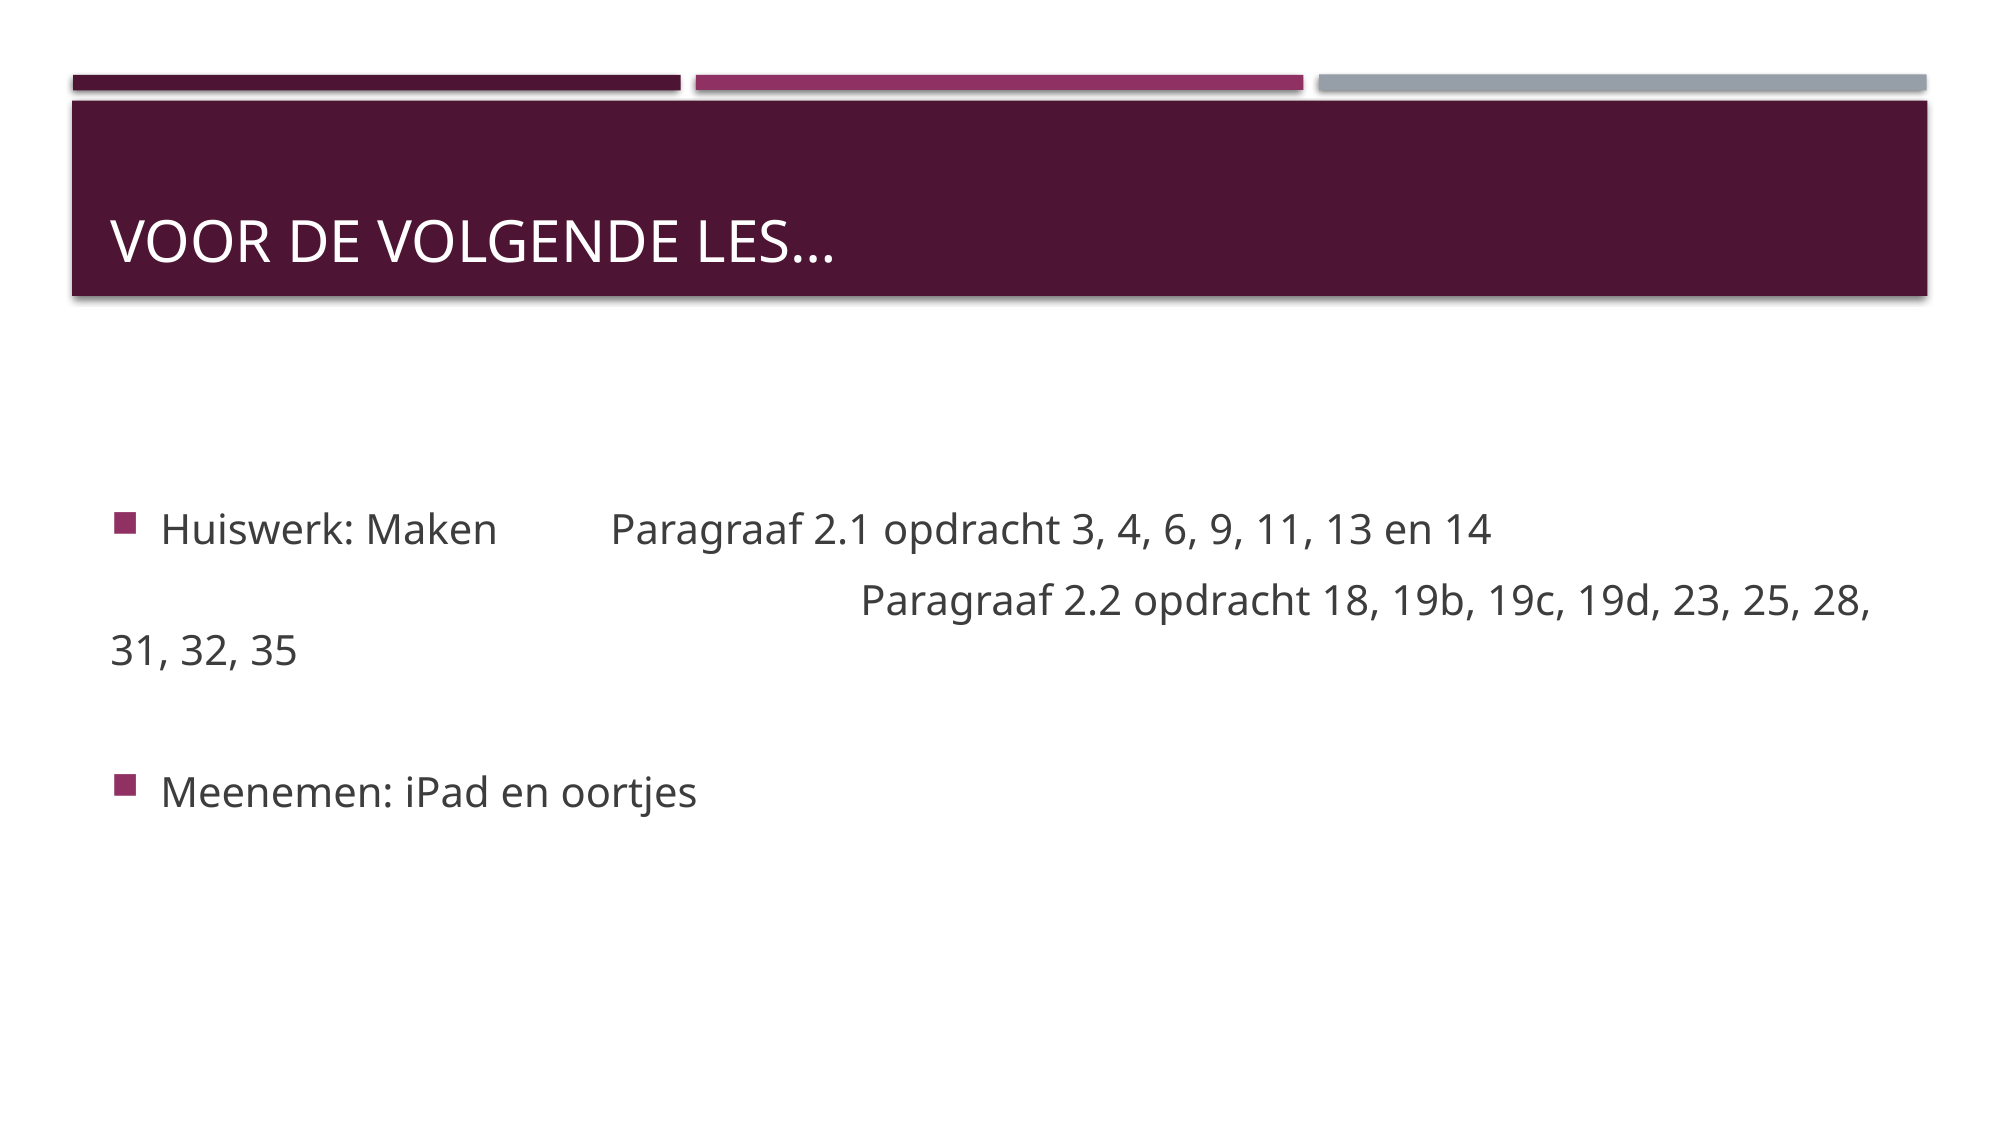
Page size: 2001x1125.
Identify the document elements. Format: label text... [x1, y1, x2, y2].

title Voor de volgende les… [95, 115, 1905, 282]
list Huiswerk: Maken Paragraaf 2.1 opdracht 3, 4, 6, 9, 11, 13 en 14 Paragraaf 2.2 opdracht 18, 19b, 19c, 19d, 23, 25, 28, 31, 32, 35 Meenemen: iPad en oortjes [95, 357, 1905, 962]
